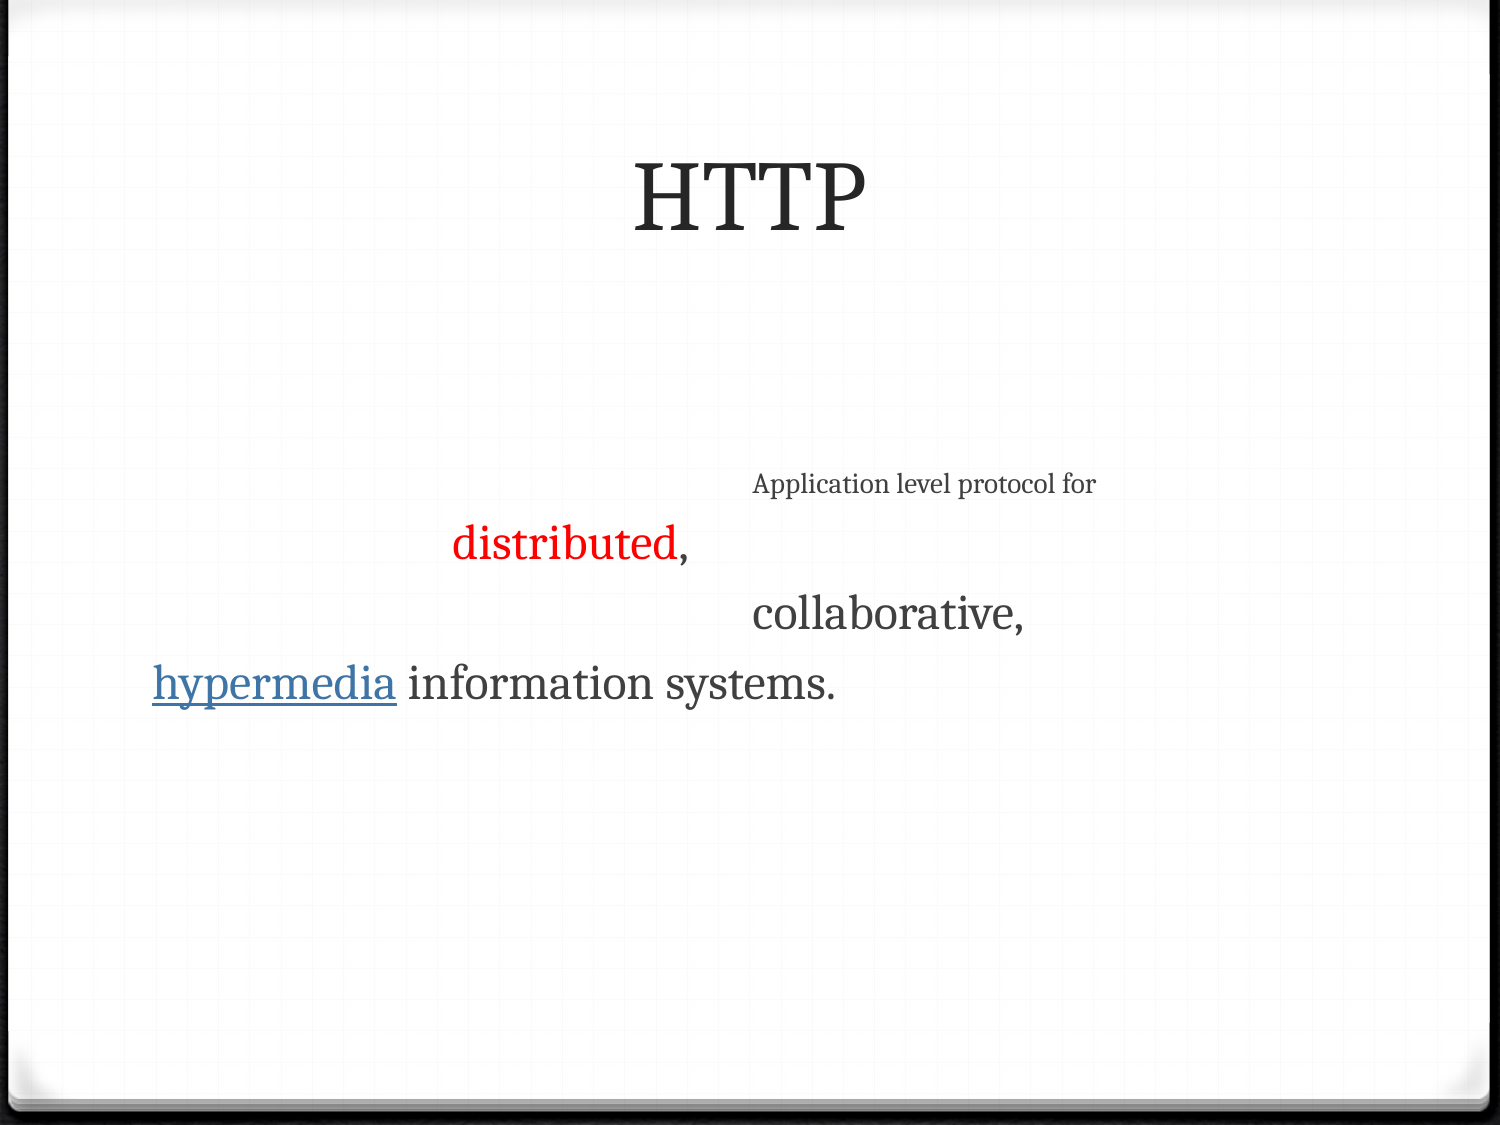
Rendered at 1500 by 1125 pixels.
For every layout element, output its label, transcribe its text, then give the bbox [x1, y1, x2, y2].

title HTTP [90, 71, 1410, 309]
picture [0, 0, 1500, 1125]
list Application level protocol for distributed, collaborative, hypermedia information systems. [137, 334, 1363, 983]
